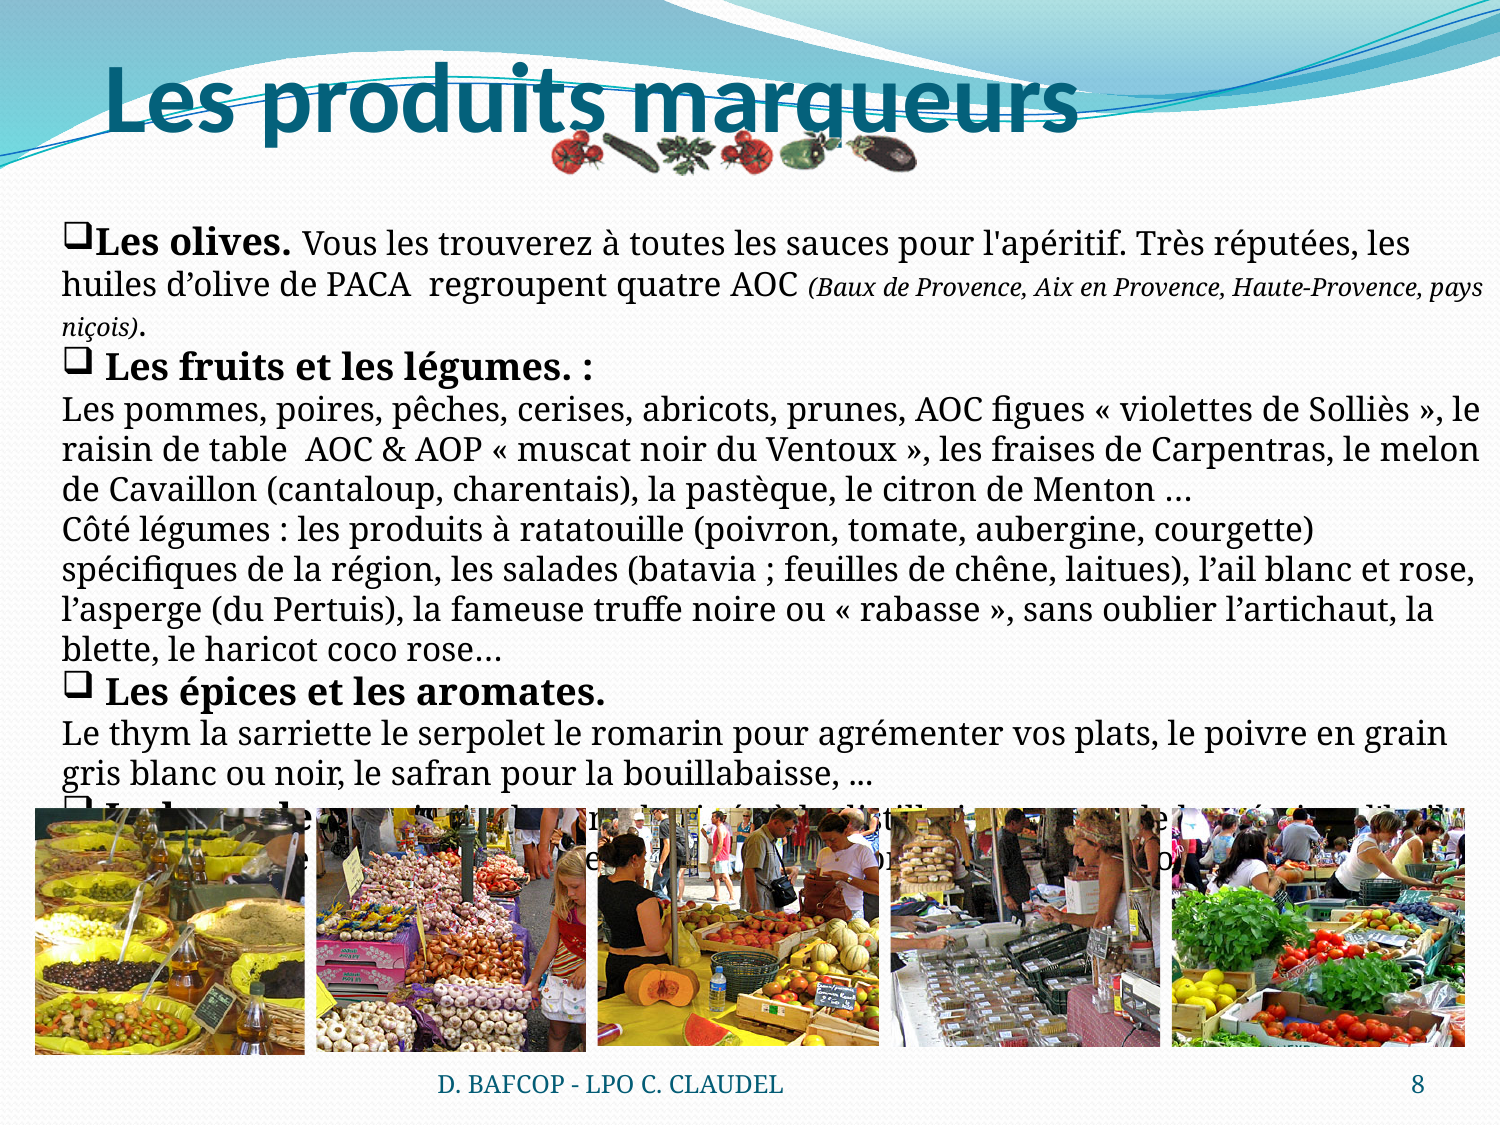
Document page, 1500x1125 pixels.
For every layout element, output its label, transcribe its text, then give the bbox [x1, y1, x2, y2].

picture [34, 808, 305, 1055]
title Les produits marqueurs [82, 35, 1418, 153]
picture [1171, 808, 1466, 1048]
text_box Les olives. Vous les trouverez à toutes les sauces pour l'apéritif. Très réputées, les huiles d’olive de PACA regroupent quatre AOC (Baux de Provence, Aix en Provence, Haute-Provence, pays niçois). Les fruits et les légumes. : Les pommes, poires, pêches, cerises, abricots, prunes, AOC figues « violettes de Solliès », le raisin de table AOC & AOP « muscat noir du Ventoux », les fraises de Carpentras, le melon de Cavaillon (cantaloup, charentais), la pastèque, le citron de Menton … Côté légumes : les produits à ratatouille (poivron, tomate, aubergine, courgette) spécifiques de la région, les salades (batavia ; feuilles de chêne, laitues), l’ail blanc et rose, l’asperge (du Pertuis), la fameuse truffe noire ou « rabasse », sans oublier l’artichaut, la blette, le haricot coco rose… Les épices et les aromates. Le thym la sarriette le serpolet le romarin pour agrémenter vos plats, le poivre en grain gris blanc ou noir, le safran pour la bouillabaisse, ... La lavande est principalement destinée à la distillation en vue de la création d'huile essentielle ; elle est aussi utilisée en herboristerie contre le stress et pour favoriser le sommeil. [46, 210, 1500, 1015]
slide_number 8 [1299, 1060, 1425, 1103]
picture [316, 808, 587, 1052]
picture [597, 808, 880, 1046]
footer D. BAFCOP - LPO C. CLAUDEL [437, 1055, 988, 1103]
picture [890, 808, 1161, 1048]
picture [550, 128, 917, 176]
